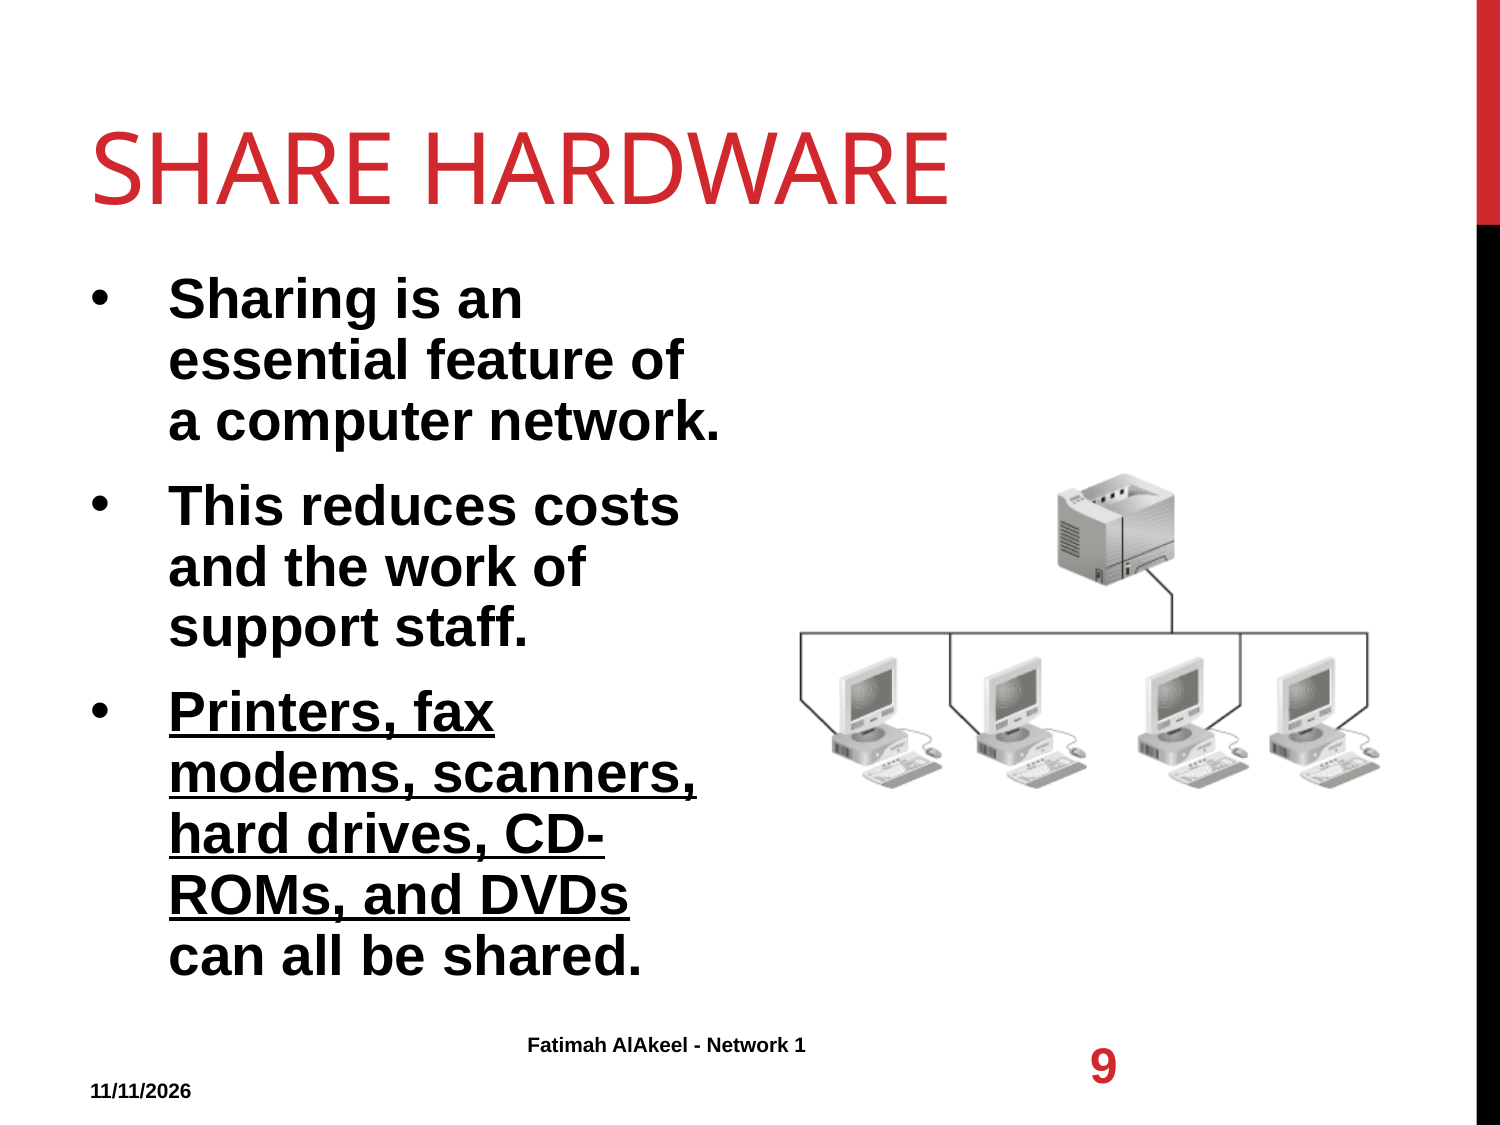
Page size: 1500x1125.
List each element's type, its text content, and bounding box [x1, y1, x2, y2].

title Share Hardware [75, 45, 1425, 233]
slide_number 9 [1074, 1024, 1425, 1103]
list Sharing is an essential feature of a computer network. This reduces costs and the work of support staff. Printers, fax modems, scanners, hard drives, CD-ROMs, and DVDs can all be shared. [75, 262, 738, 1005]
footer Fatimah AlAkeel - Network 1 [512, 1024, 988, 1103]
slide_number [75, 1024, 425, 1103]
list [761, 462, 1426, 806]
